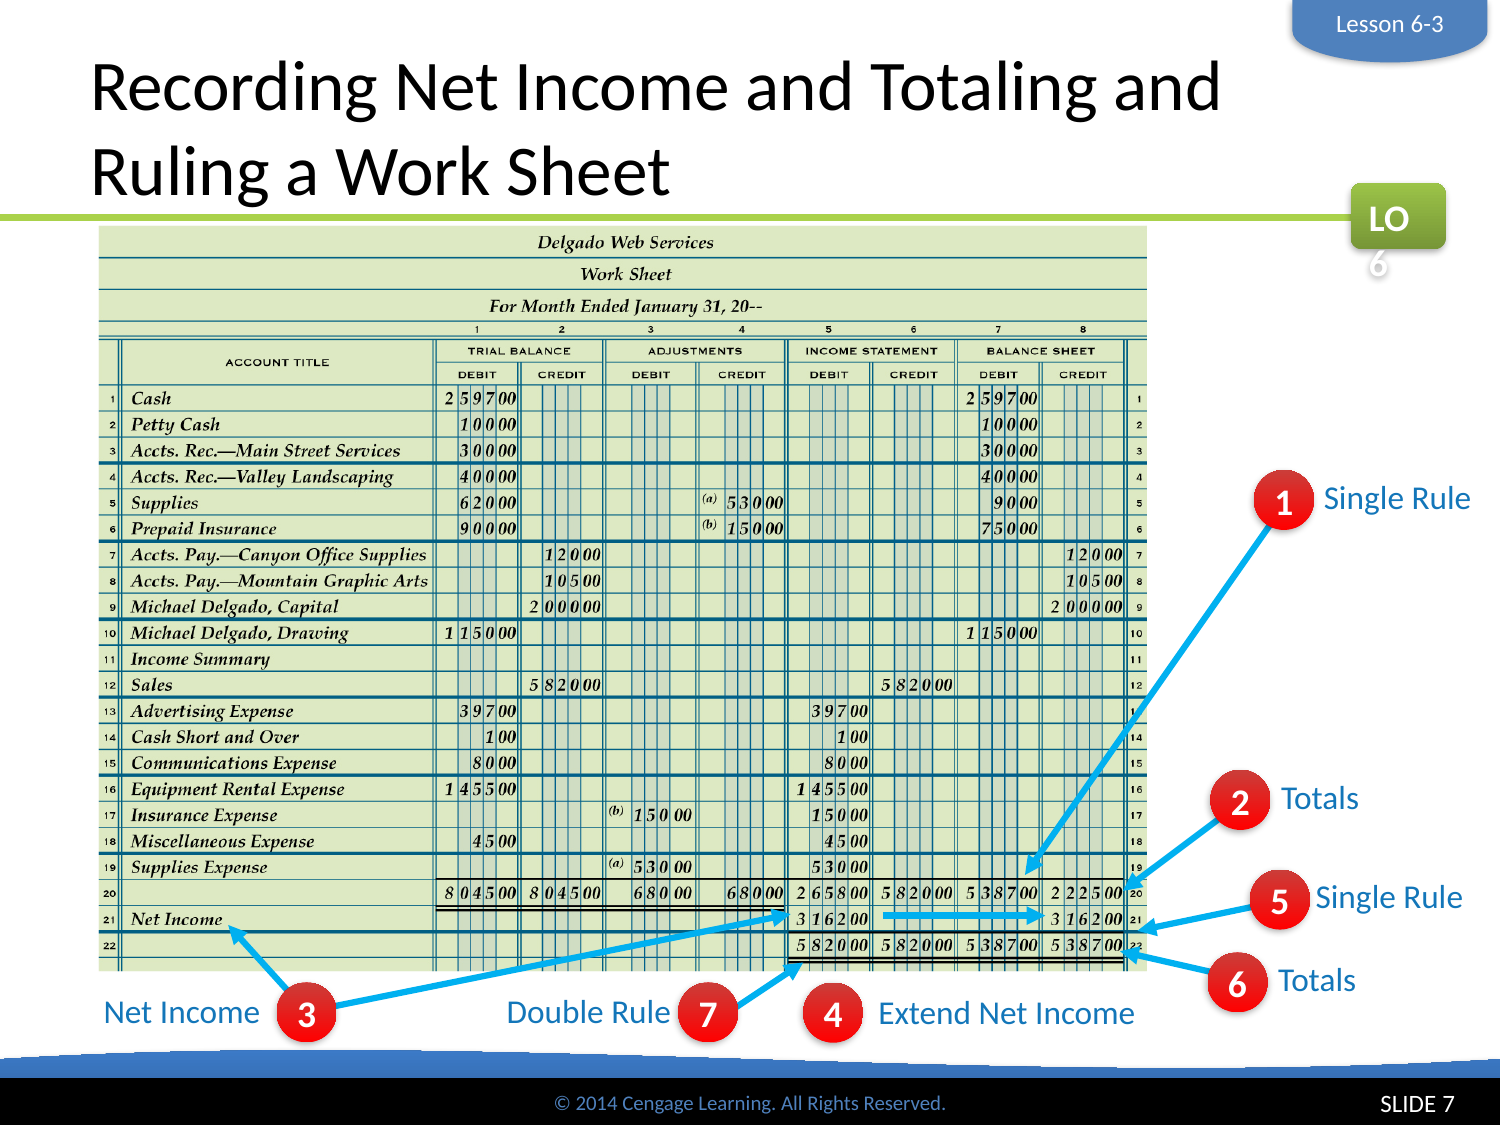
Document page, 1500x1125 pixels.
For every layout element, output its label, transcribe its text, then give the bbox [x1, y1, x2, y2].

picture [96, 224, 1148, 913]
picture [994, 725, 1003, 748]
picture [765, 699, 783, 722]
picture [789, 465, 868, 539]
picture [544, 699, 554, 722]
picture [123, 544, 516, 617]
picture [519, 777, 541, 851]
picture [1006, 544, 1016, 617]
picture [1019, 725, 1024, 748]
picture [896, 673, 931, 695]
picture [752, 544, 762, 617]
picture [874, 622, 893, 644]
picture [1006, 673, 1016, 695]
picture [1006, 725, 1016, 748]
picture [994, 856, 1003, 911]
picture [789, 544, 868, 617]
picture [874, 699, 893, 722]
picture [789, 777, 868, 851]
picture [1006, 856, 1016, 911]
picture [739, 699, 749, 722]
picture [1019, 465, 1122, 539]
picture [765, 465, 783, 539]
picture [934, 699, 978, 722]
picture [1019, 622, 1024, 644]
picture [789, 751, 868, 773]
picture [874, 725, 893, 748]
picture [557, 673, 601, 695]
picture [519, 725, 541, 748]
picture [789, 856, 868, 929]
picture [557, 647, 601, 670]
picture [557, 544, 601, 617]
picture [604, 751, 643, 773]
picture [934, 751, 978, 773]
picture [789, 647, 868, 670]
picture [934, 465, 978, 539]
picture [1006, 647, 1016, 670]
picture [874, 544, 893, 617]
picture [519, 647, 541, 670]
picture [604, 647, 643, 670]
picture [789, 725, 868, 748]
picture [934, 856, 978, 911]
picture [557, 777, 601, 851]
picture [123, 673, 516, 695]
picture [557, 725, 601, 748]
picture [981, 465, 991, 539]
picture [1129, 341, 1148, 461]
picture [544, 673, 554, 695]
picture [981, 699, 991, 722]
picture [981, 856, 991, 911]
picture [123, 622, 516, 644]
picture [123, 647, 516, 670]
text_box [1122, 768, 1376, 892]
picture [765, 622, 783, 644]
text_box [1024, 468, 1488, 876]
picture [604, 465, 643, 539]
picture [994, 647, 1003, 670]
picture [994, 465, 1003, 539]
picture [739, 544, 749, 617]
picture [752, 673, 762, 695]
picture [519, 856, 541, 913]
picture [934, 647, 978, 670]
picture [646, 465, 736, 539]
picture [604, 622, 643, 644]
picture [544, 544, 554, 617]
text_box LO6 [1350, 183, 1446, 250]
picture [739, 777, 749, 851]
picture [604, 856, 643, 913]
picture [994, 673, 1003, 695]
picture [646, 725, 736, 748]
picture [789, 673, 868, 695]
picture [544, 622, 554, 644]
picture [981, 647, 991, 670]
picture [557, 856, 601, 913]
picture [765, 856, 783, 913]
picture [789, 622, 868, 644]
picture [739, 673, 749, 695]
picture [934, 622, 978, 644]
picture [981, 622, 991, 644]
picture [789, 699, 868, 722]
picture [739, 725, 749, 748]
picture [1019, 699, 1024, 722]
picture [544, 777, 554, 851]
picture [1129, 892, 1137, 915]
picture [1019, 673, 1024, 695]
picture [604, 341, 783, 461]
picture [896, 856, 931, 911]
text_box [1137, 868, 1480, 932]
picture [994, 751, 1003, 773]
picture [123, 465, 516, 539]
picture [604, 699, 643, 722]
picture [752, 725, 762, 748]
picture [896, 647, 931, 670]
picture [896, 751, 931, 773]
picture [123, 341, 601, 461]
picture [646, 622, 736, 644]
picture [646, 751, 736, 773]
picture [765, 777, 783, 851]
picture [519, 673, 541, 695]
picture [934, 725, 978, 748]
picture [1006, 465, 1016, 539]
picture [604, 673, 643, 695]
picture [981, 544, 991, 617]
picture [1019, 647, 1024, 670]
title Recording Net Income and Totaling and Ruling a Work Sheet [75, 29, 1350, 218]
picture [557, 622, 601, 644]
picture [646, 856, 736, 913]
picture [765, 673, 783, 695]
picture [557, 751, 601, 773]
picture [604, 777, 643, 851]
picture [994, 777, 1003, 851]
picture [765, 751, 783, 773]
picture [1019, 751, 1024, 773]
picture [123, 751, 516, 773]
picture [896, 544, 931, 617]
picture [123, 725, 516, 748]
picture [1006, 777, 1016, 851]
picture [544, 465, 554, 539]
picture [1019, 777, 1024, 851]
picture [1019, 856, 1122, 915]
picture [752, 777, 762, 851]
picture [646, 647, 736, 670]
picture [646, 673, 736, 695]
picture [752, 622, 762, 644]
picture [874, 751, 893, 773]
picture [874, 647, 893, 670]
picture [994, 622, 1003, 644]
picture [765, 647, 783, 670]
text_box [1292, 0, 1488, 63]
picture [604, 725, 643, 748]
picture [739, 856, 749, 913]
picture [934, 777, 978, 851]
picture [1019, 544, 1024, 617]
picture [544, 856, 554, 913]
picture [519, 544, 541, 617]
picture [934, 673, 978, 695]
picture [1006, 699, 1016, 722]
picture [752, 699, 762, 722]
picture [981, 725, 991, 748]
picture [544, 647, 554, 670]
picture [981, 777, 991, 851]
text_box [802, 915, 1153, 1044]
picture [896, 777, 931, 851]
picture [752, 856, 762, 913]
picture [752, 751, 762, 773]
picture [604, 544, 643, 617]
picture [519, 622, 541, 644]
picture [896, 699, 931, 722]
picture [765, 725, 783, 748]
picture [896, 622, 931, 644]
slide_number SLIDE 7 [1170, 1080, 1470, 1125]
picture [1006, 751, 1016, 773]
picture [1006, 622, 1016, 644]
picture [519, 465, 541, 539]
picture [752, 465, 762, 539]
picture [981, 673, 991, 695]
picture [752, 647, 762, 670]
picture [123, 777, 516, 851]
picture [874, 856, 893, 915]
picture [791, 932, 802, 962]
picture [544, 751, 554, 773]
picture [765, 544, 783, 617]
picture [646, 699, 736, 722]
picture [789, 341, 1122, 461]
picture [874, 777, 893, 851]
picture [519, 751, 541, 773]
picture [557, 699, 601, 722]
picture [519, 699, 541, 722]
picture [123, 699, 516, 722]
picture [739, 751, 749, 773]
picture [646, 544, 736, 617]
picture [994, 544, 1003, 617]
picture [981, 751, 991, 773]
picture [896, 465, 931, 539]
picture [739, 622, 749, 644]
picture [544, 725, 554, 748]
picture [874, 673, 893, 695]
picture [896, 725, 931, 748]
picture [739, 647, 749, 670]
picture [934, 544, 978, 617]
picture [739, 465, 749, 539]
picture [646, 777, 736, 851]
picture [874, 465, 893, 539]
picture [994, 699, 1003, 722]
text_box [87, 913, 791, 1043]
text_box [1119, 950, 1373, 1013]
picture [123, 856, 516, 913]
picture [557, 465, 601, 539]
